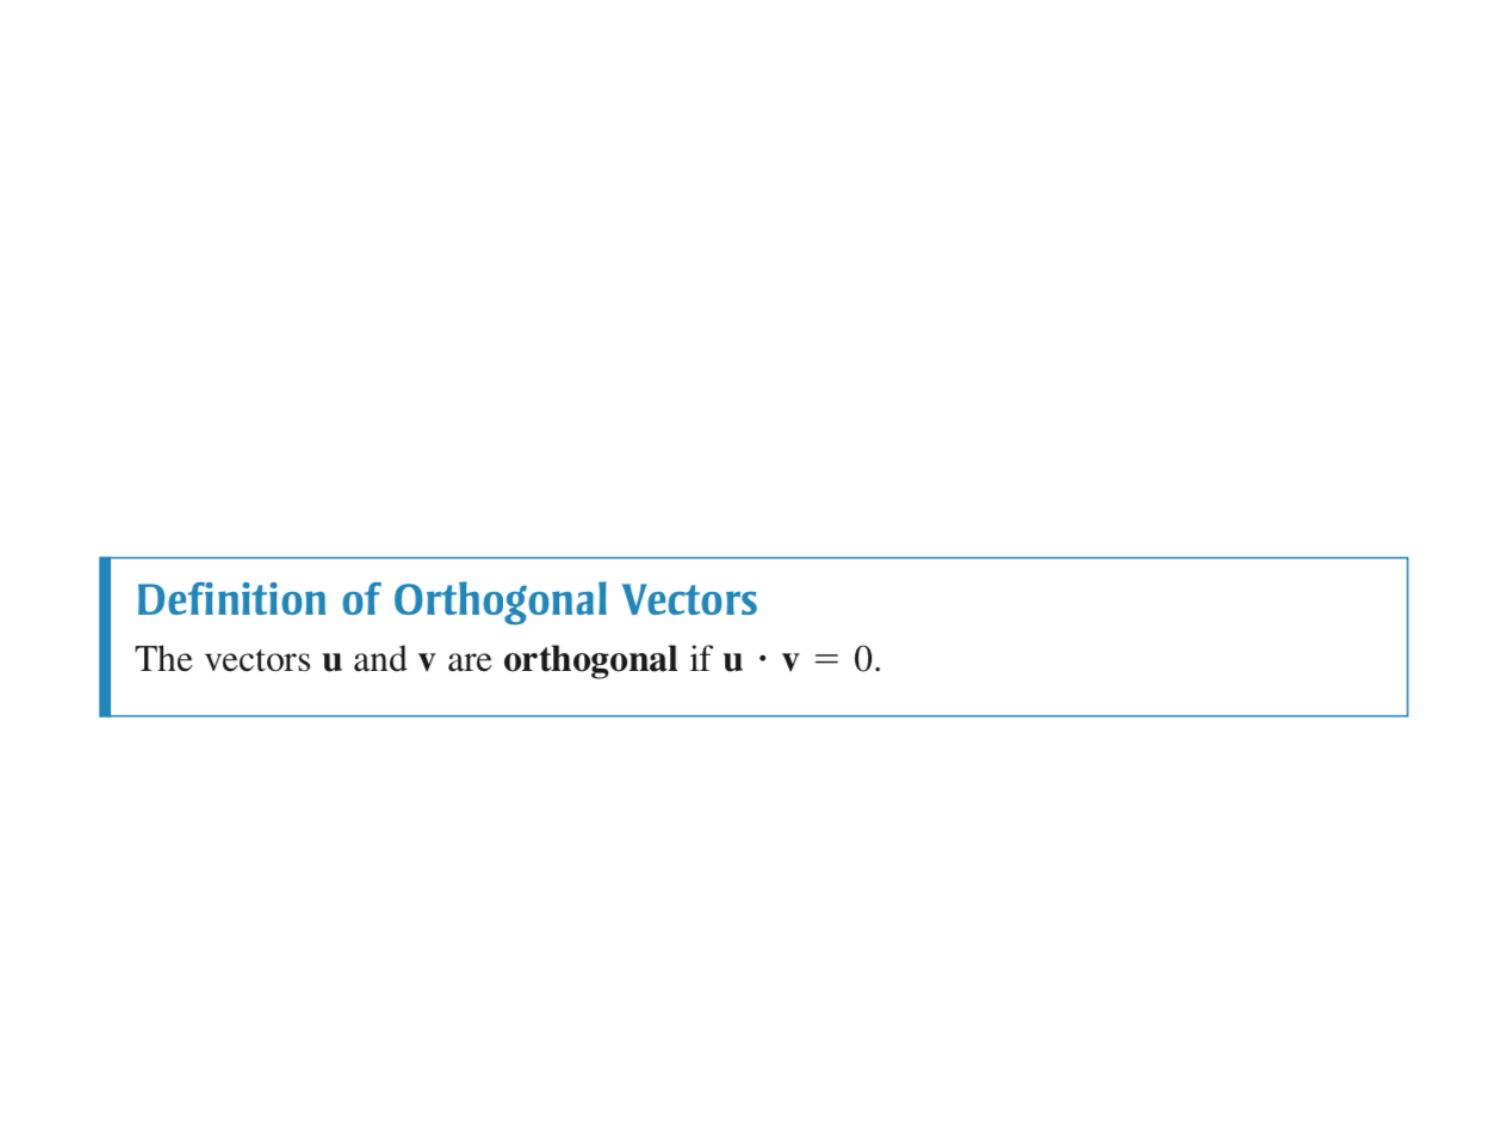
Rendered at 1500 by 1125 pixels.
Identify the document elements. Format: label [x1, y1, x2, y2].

list [74, 262, 1426, 1006]
